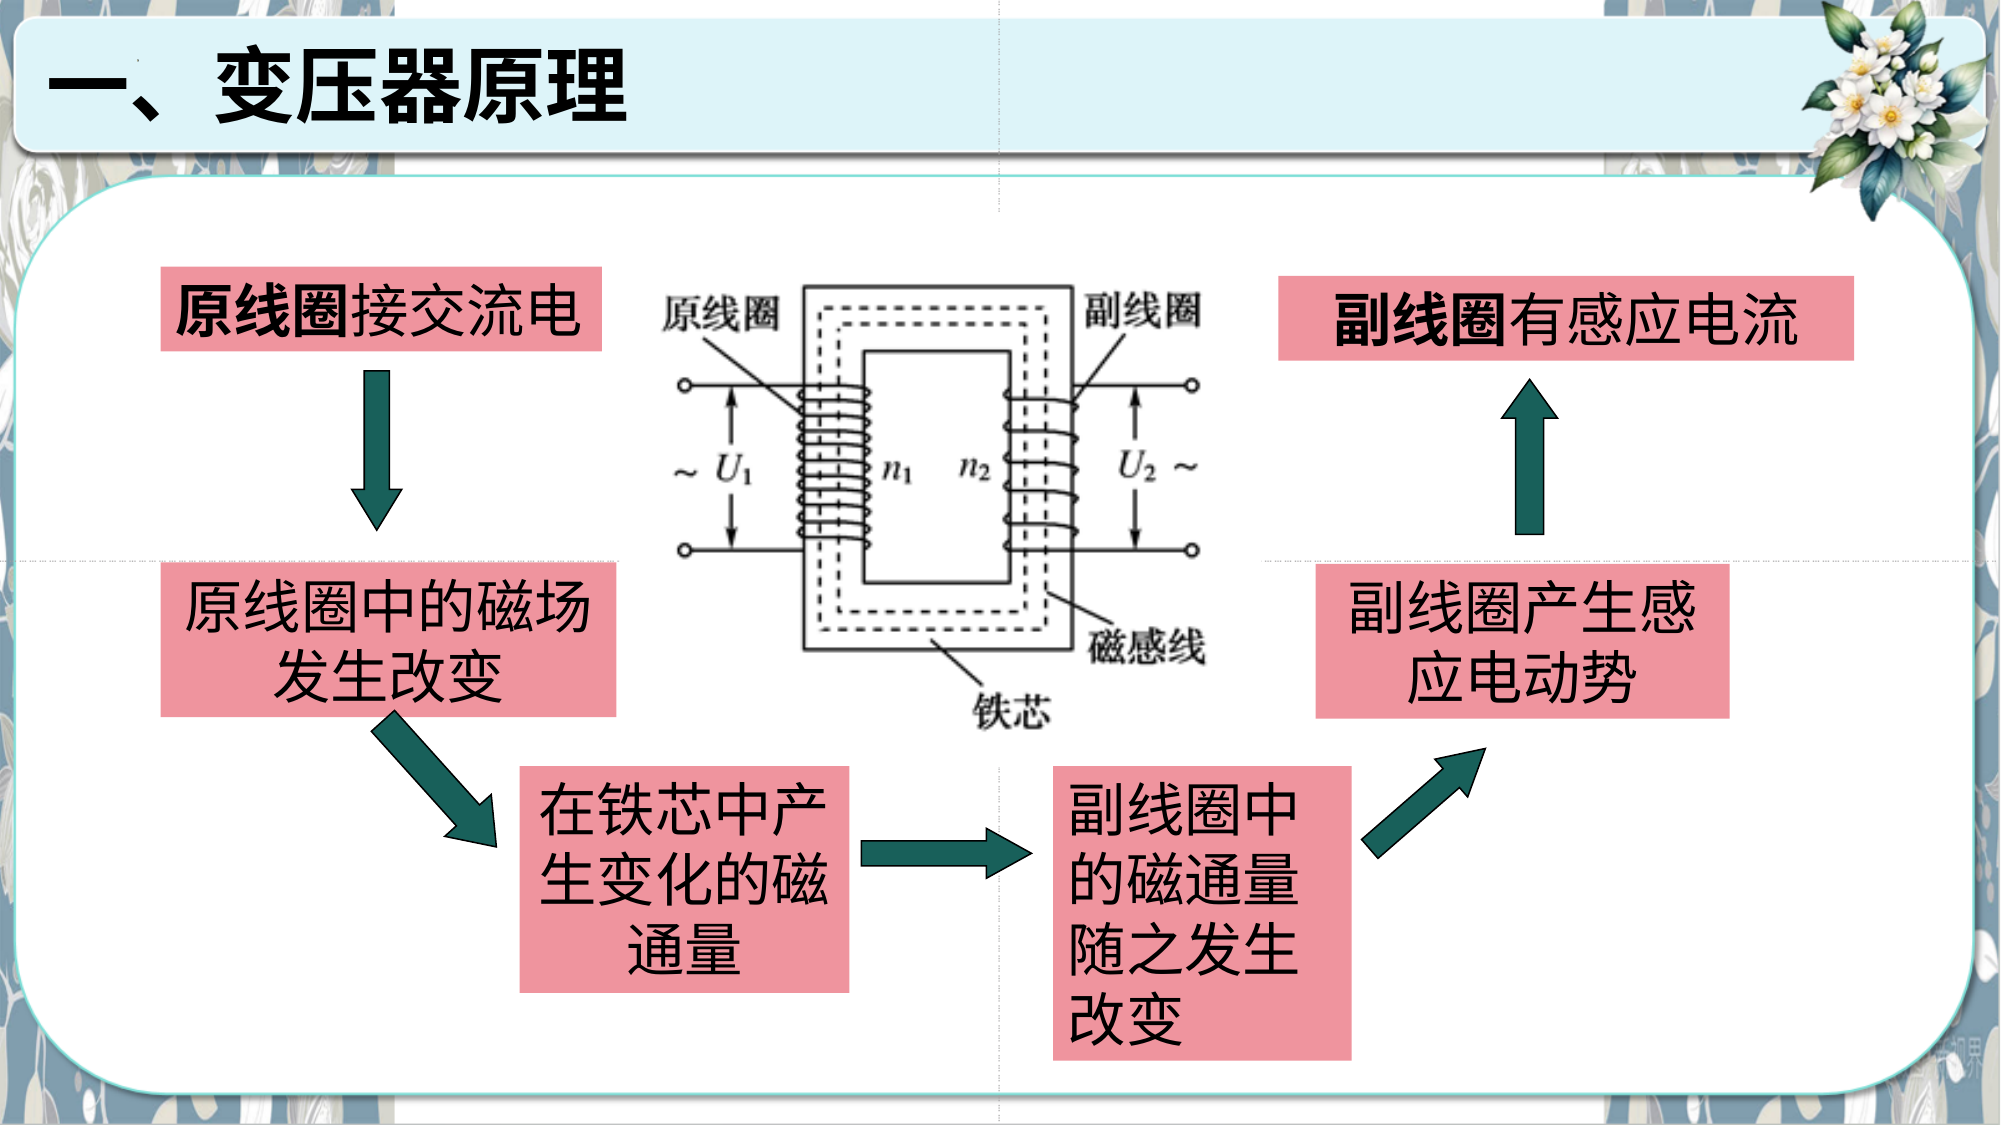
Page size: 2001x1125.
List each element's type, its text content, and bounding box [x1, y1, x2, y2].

text_box [371, 710, 497, 847]
text_box 原线圈接交流电 [160, 266, 602, 352]
text_box [1361, 748, 1486, 859]
text_box 在铁芯中产生变化的磁通量 [519, 766, 850, 993]
text_box 副线圈中的磁通量随之发生改变 [1053, 766, 1352, 1061]
text_box [1501, 379, 1558, 535]
text_box [861, 828, 1032, 879]
text_box 副线圈有感应电流 [1278, 275, 1855, 361]
text_box 原线圈中的磁场发生改变 [160, 562, 617, 718]
text_box 副线圈产生感应电动势 [1315, 563, 1730, 719]
text_box [351, 370, 402, 531]
picture [0, 0, 2001, 1125]
text_box 一、变压器原理 [31, 25, 1228, 141]
